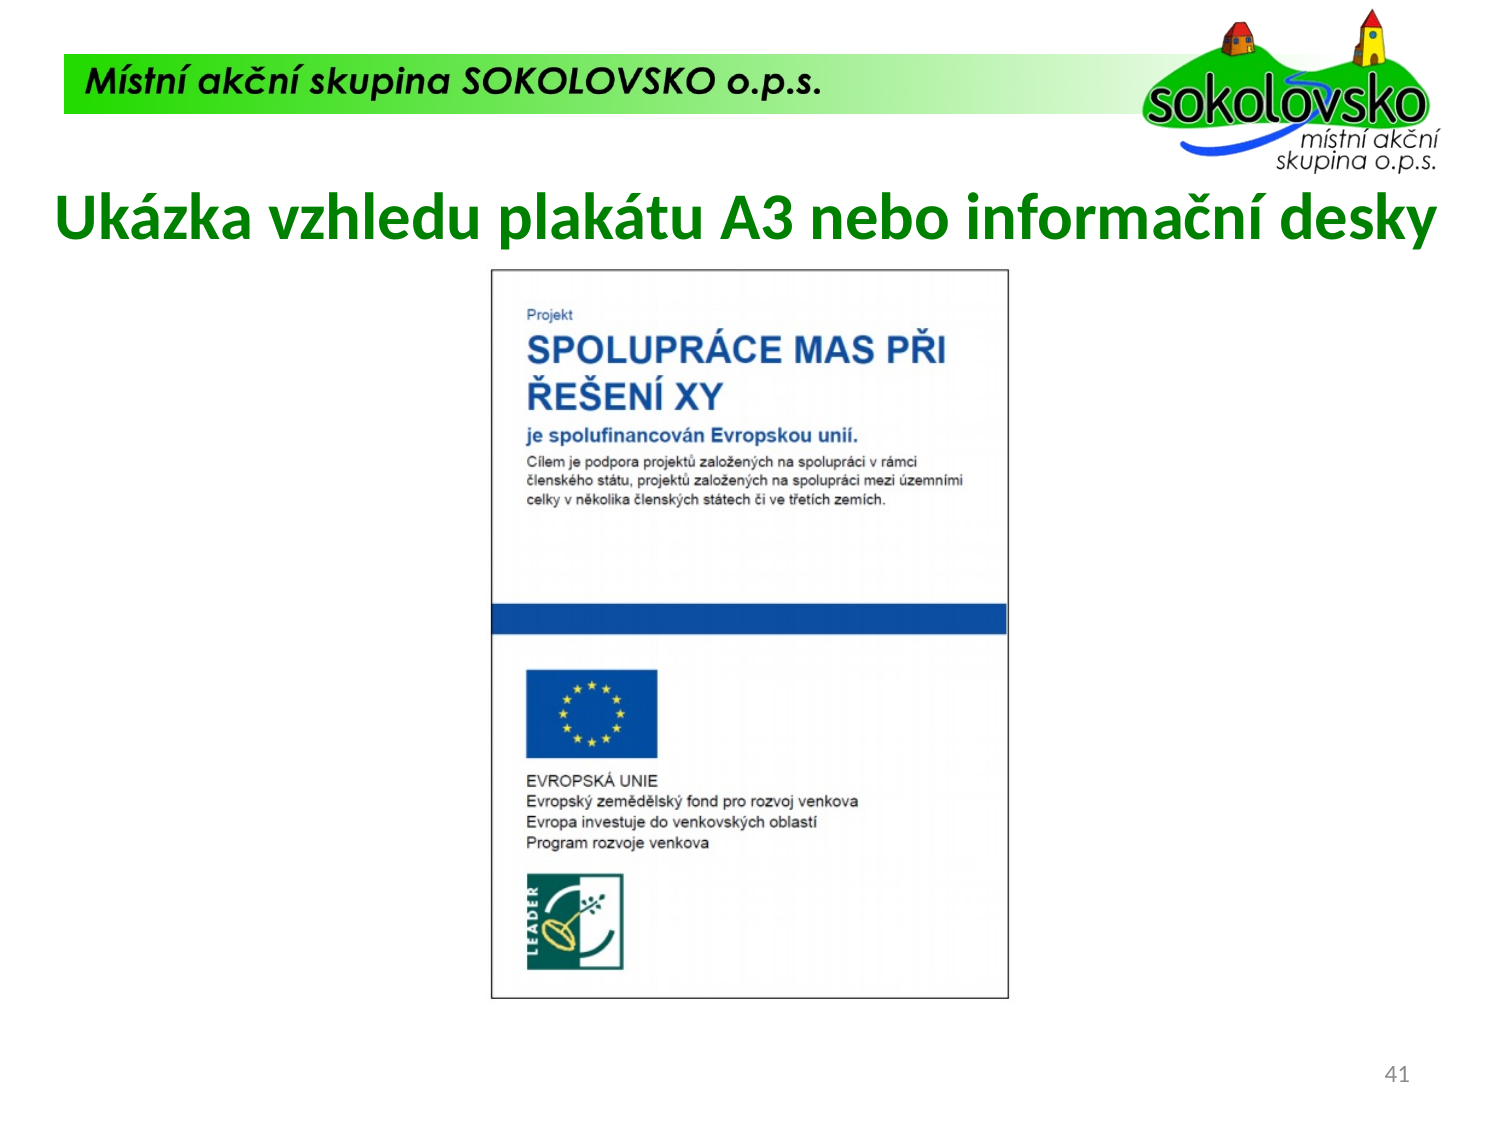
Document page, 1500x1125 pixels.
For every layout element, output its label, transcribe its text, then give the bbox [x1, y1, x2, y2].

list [485, 262, 1015, 1006]
picture [64, 0, 1455, 197]
text_box Ukázka vzhledu plakátu A3 nebo informační desky [40, 165, 1460, 261]
slide_number 41 [1074, 1042, 1425, 1103]
